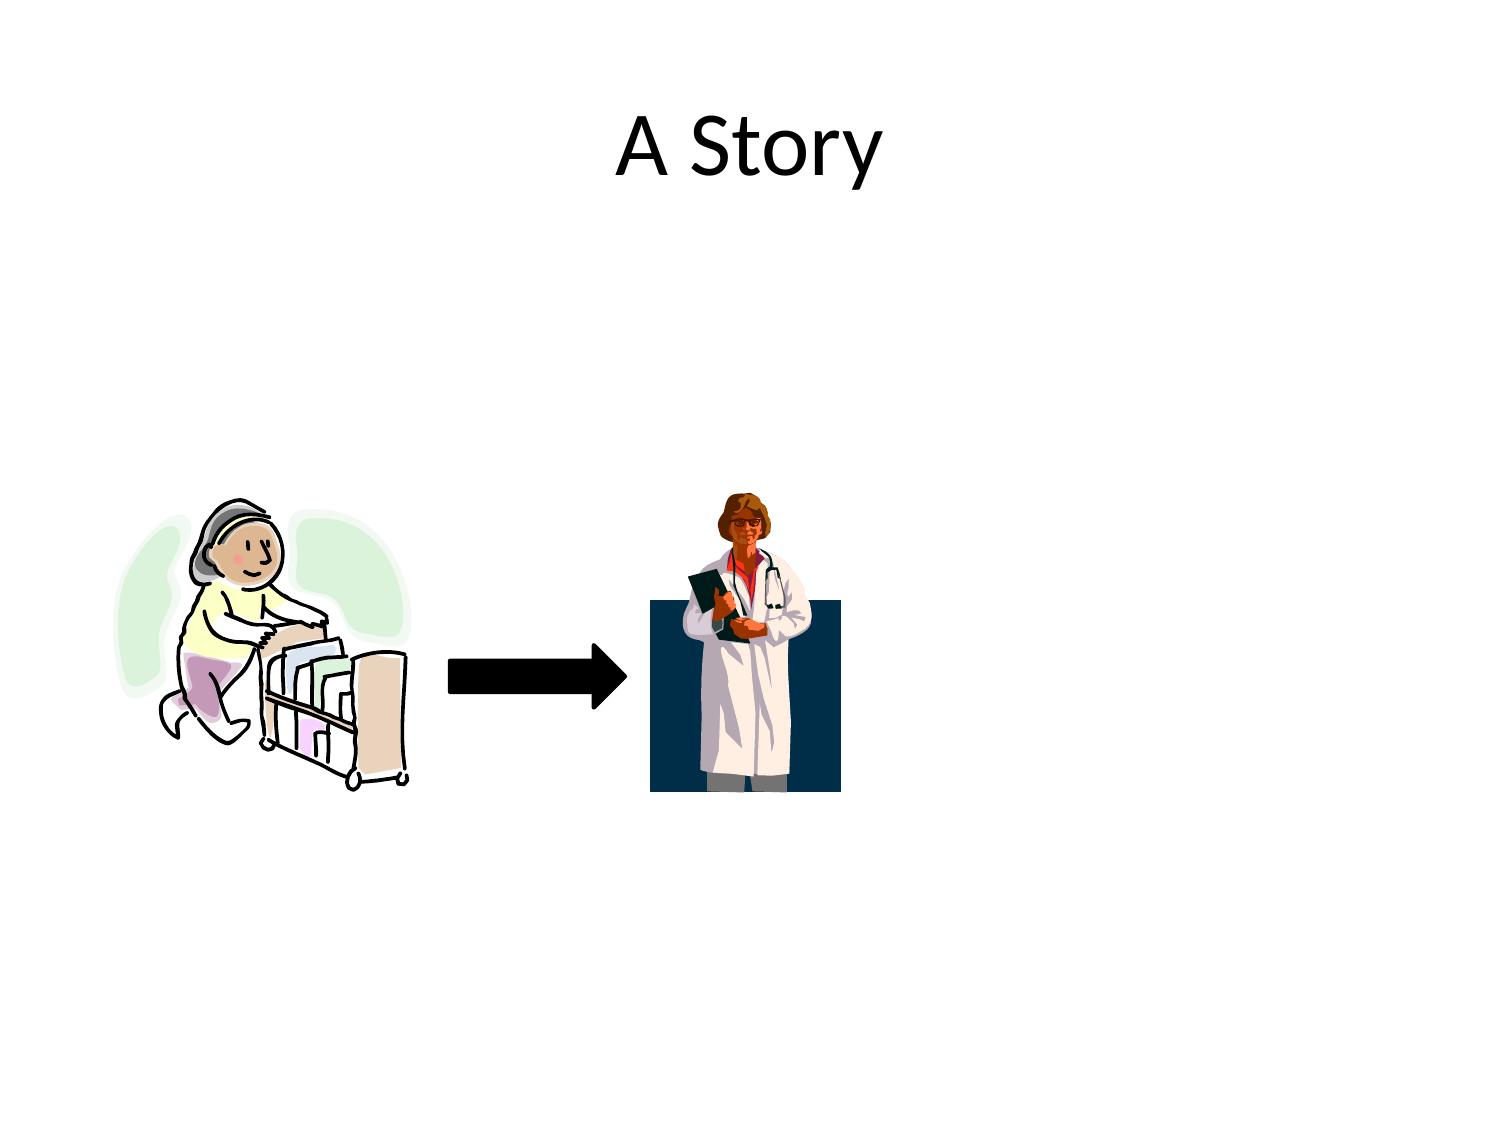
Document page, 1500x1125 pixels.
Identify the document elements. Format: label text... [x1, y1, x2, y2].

picture [112, 497, 412, 793]
title A Story [75, 45, 1425, 233]
picture [649, 492, 842, 793]
text_box [447, 643, 628, 710]
